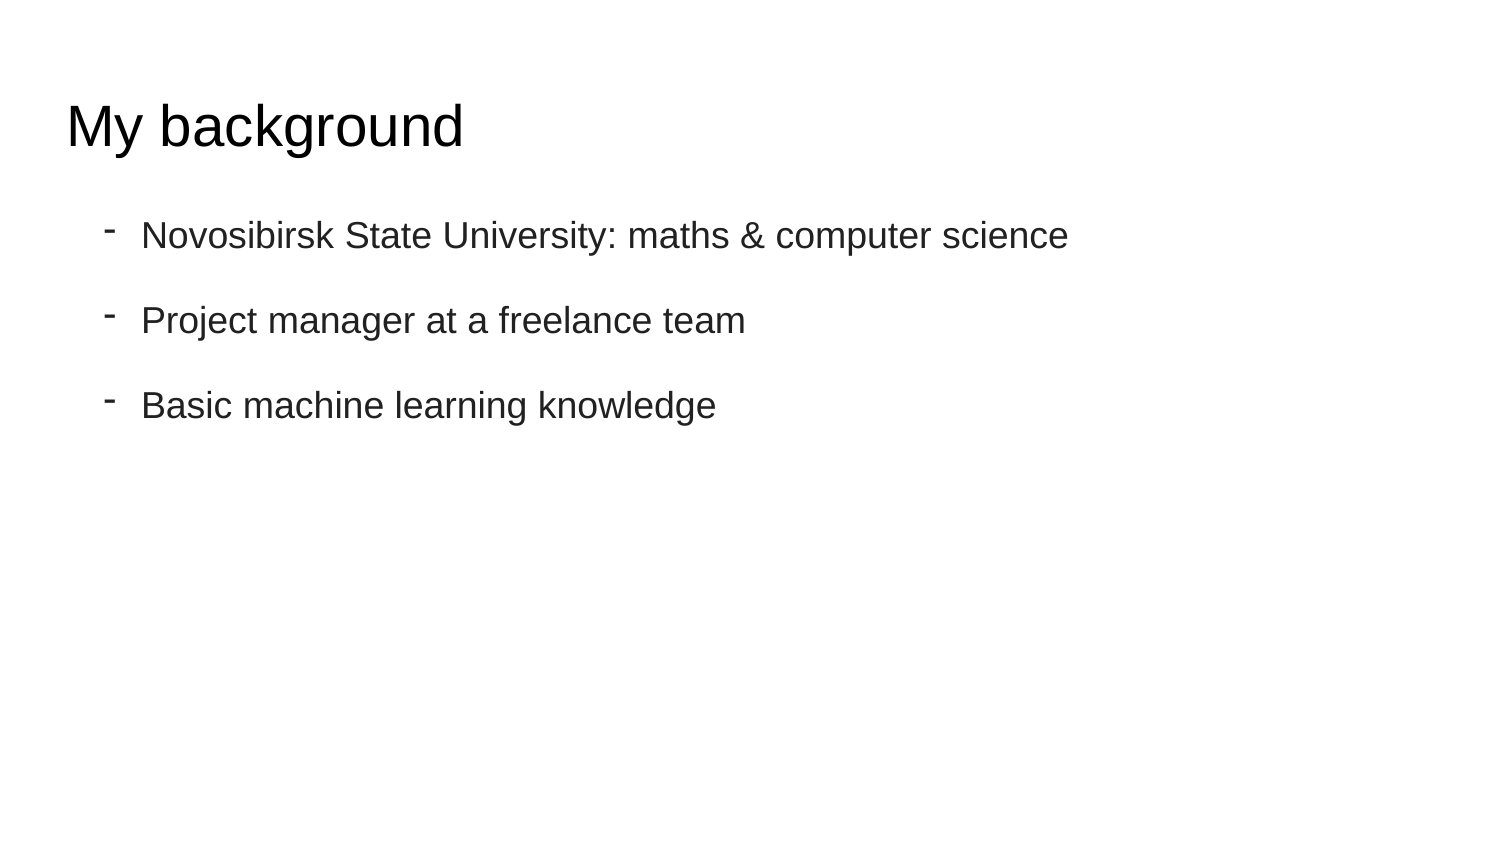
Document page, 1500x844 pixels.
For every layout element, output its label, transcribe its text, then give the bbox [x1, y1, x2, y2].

list Novosibirsk State University: maths & computer science Project manager at a freelance team Basic machine learning knowledge [51, 189, 1449, 750]
title My background [51, 72, 1449, 167]
